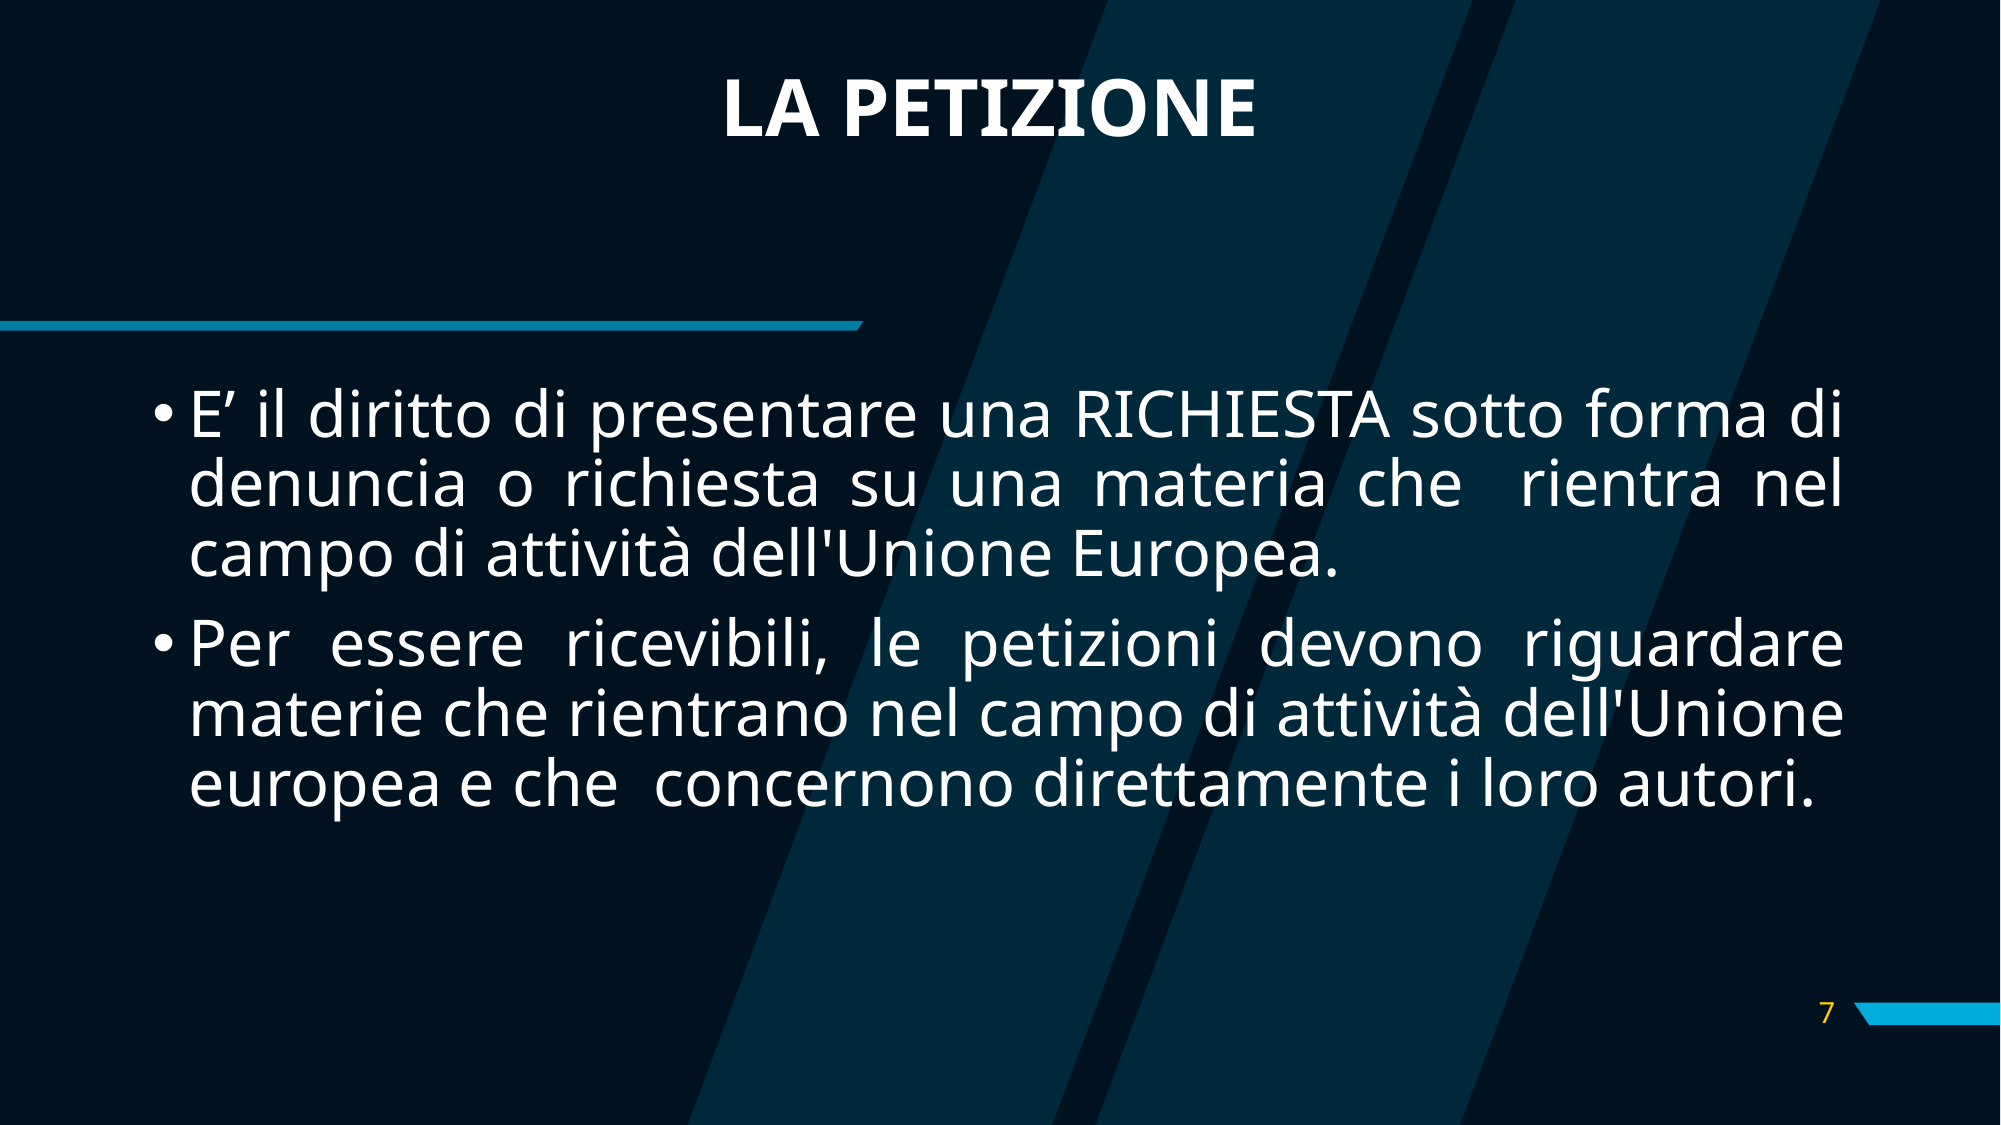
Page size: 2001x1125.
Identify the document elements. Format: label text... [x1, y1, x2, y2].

list E’ il diritto di presentare una RICHIESTA sotto forma di denuncia o richiesta su una materia che rientra nel campo di attività dell'Unione Europea. Per essere ricevibili, le petizioni devono riguardare materie che rientrano nel campo di attività dell'Unione europea e che concernono direttamente i loro autori. [137, 373, 1863, 903]
title LA PETIZIONE [137, 59, 1863, 161]
slide_number 7 [1760, 984, 1851, 1045]
